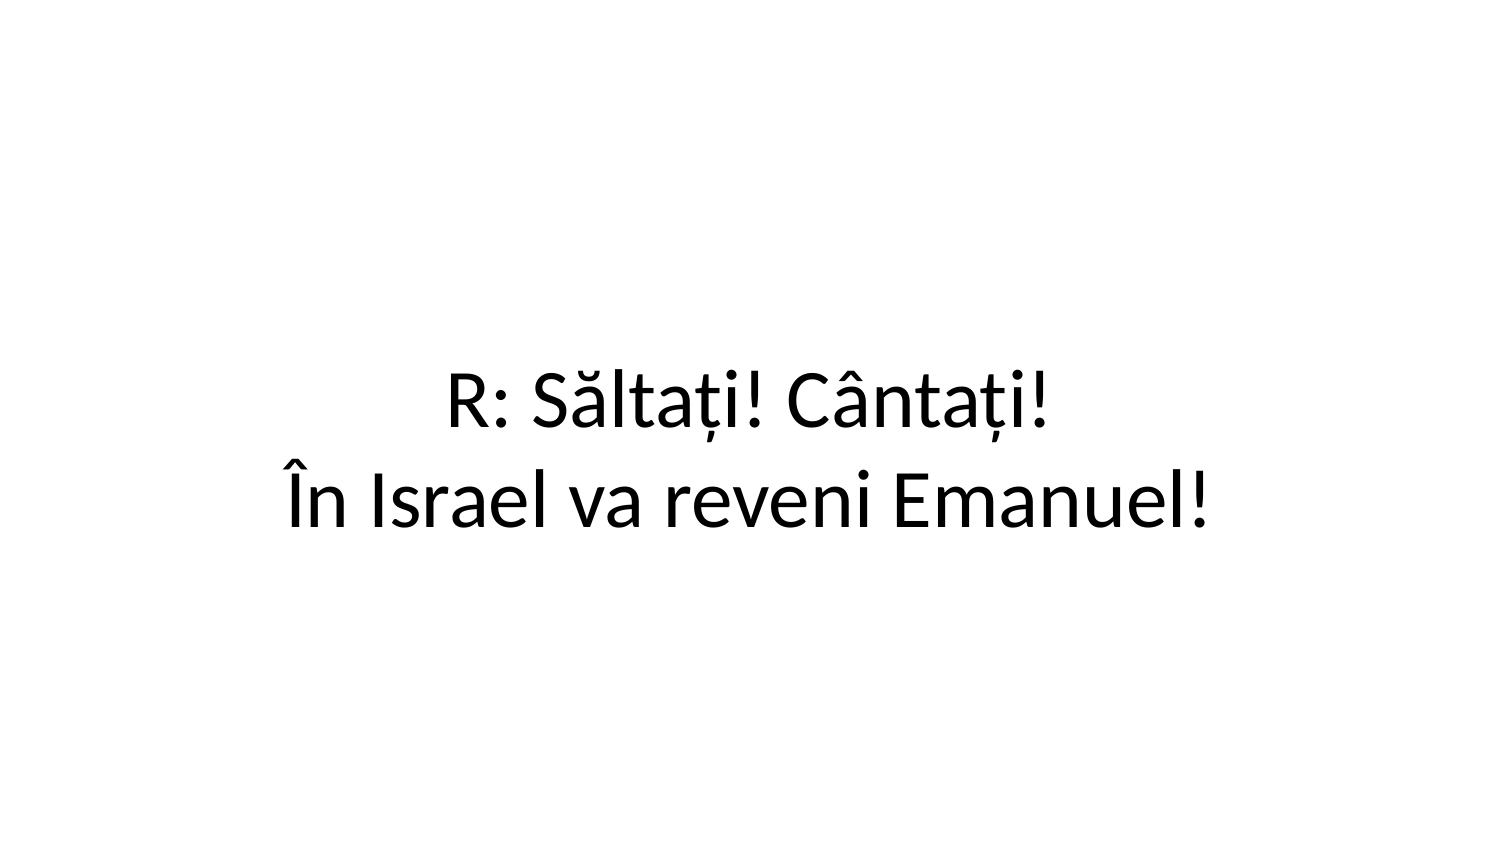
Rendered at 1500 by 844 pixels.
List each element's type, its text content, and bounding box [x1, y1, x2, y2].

text_box R: Săltați! Cântați! În Israel va reveni Emanuel! [270, 292, 1230, 552]
